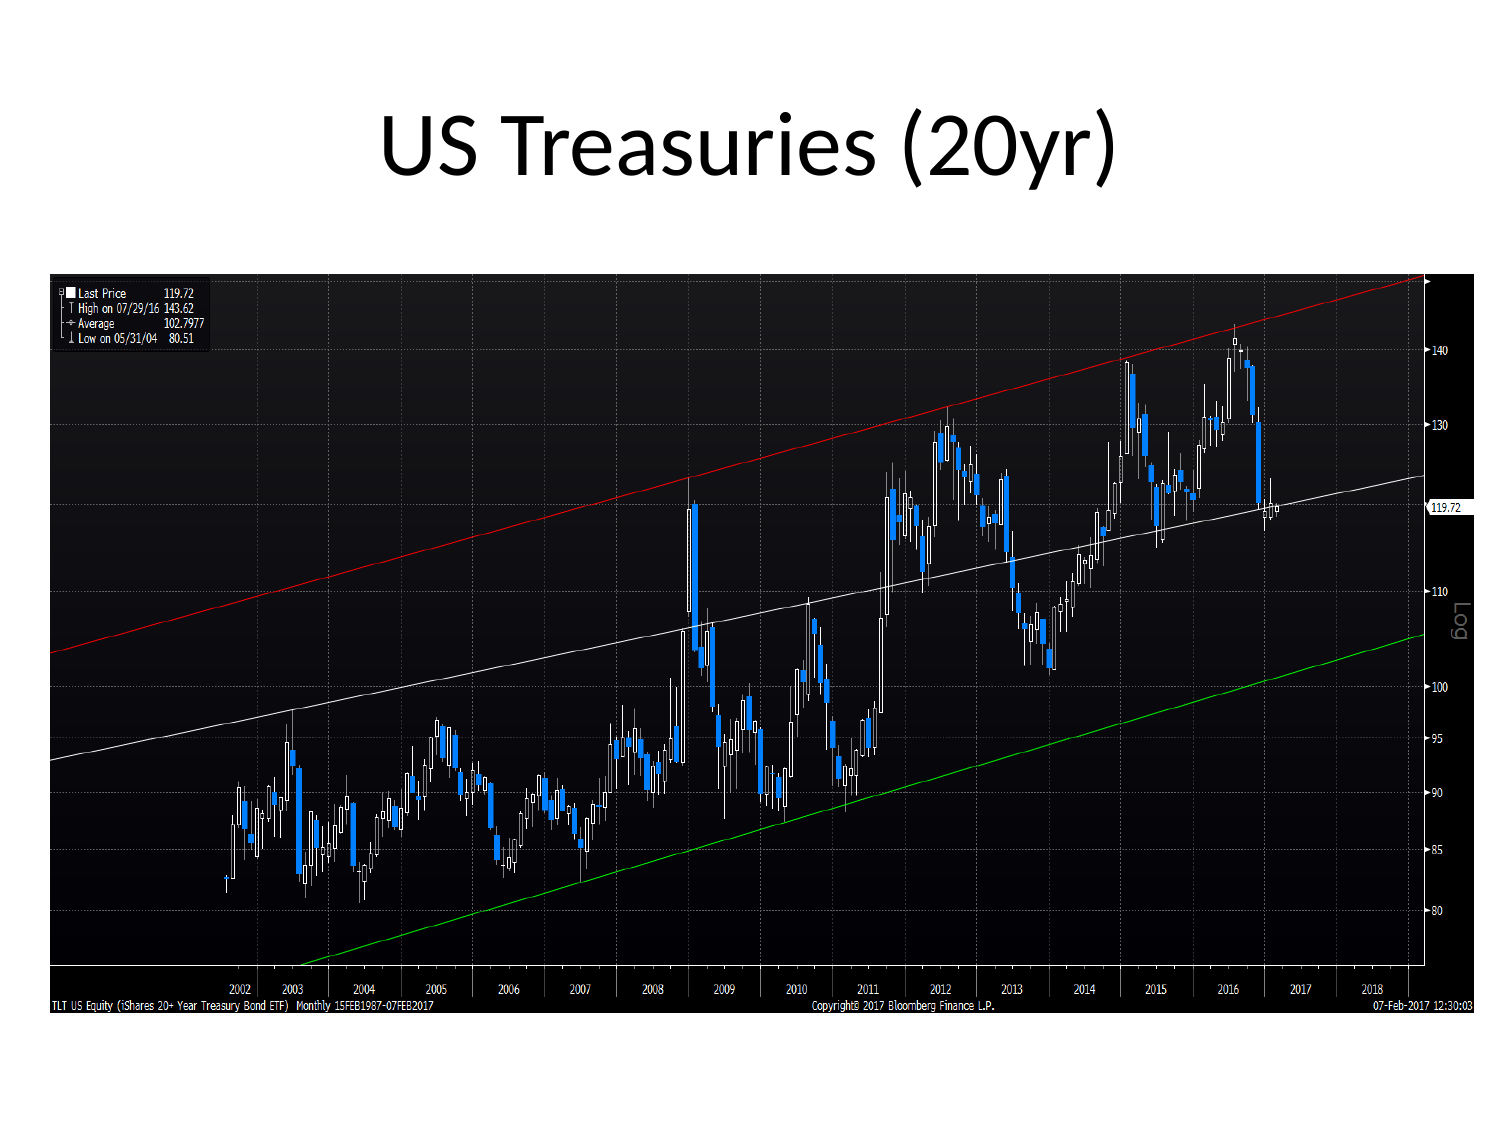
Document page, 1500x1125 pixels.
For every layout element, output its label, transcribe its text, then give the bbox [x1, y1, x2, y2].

picture [49, 274, 1474, 1013]
title US Treasuries (20yr) [75, 45, 1425, 233]
